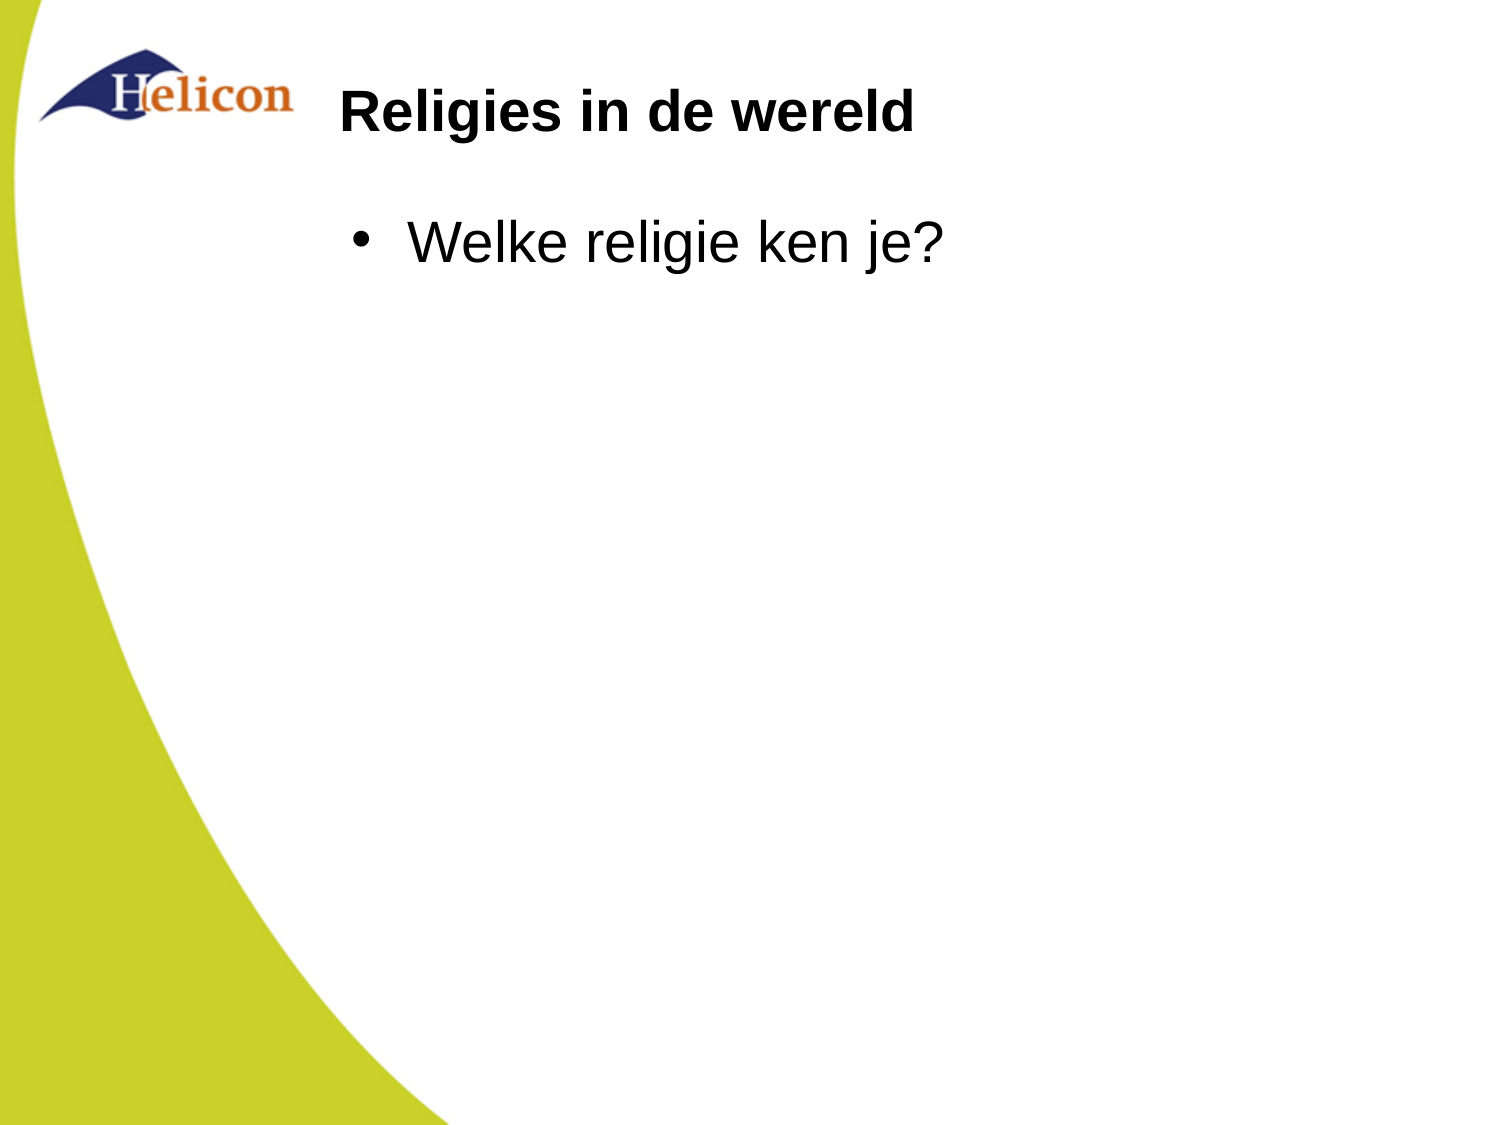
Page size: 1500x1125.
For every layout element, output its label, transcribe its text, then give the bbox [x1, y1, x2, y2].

list Welke religie ken je? [336, 196, 1425, 1005]
title Religies in de wereld [324, 54, 1415, 161]
picture [0, 0, 1500, 1125]
